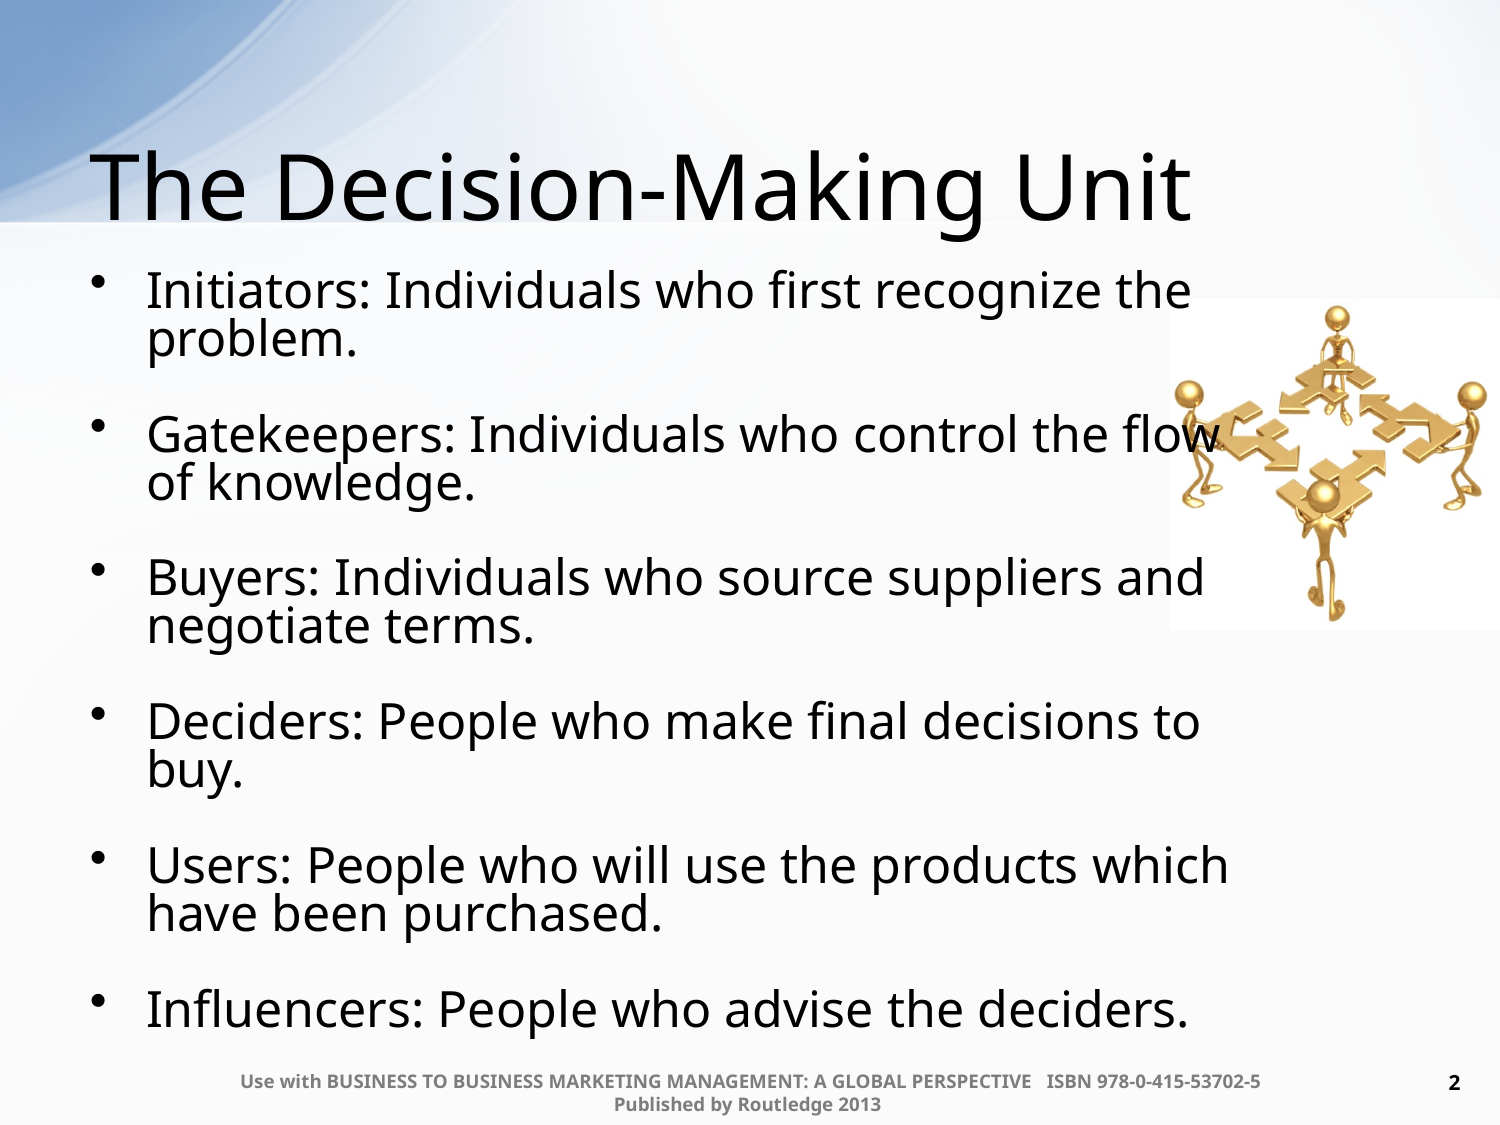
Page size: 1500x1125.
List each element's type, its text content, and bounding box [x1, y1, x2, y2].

title The Decision-Making Unit [75, 58, 1425, 247]
list Initiators: Individuals who first recognize the problem. Gatekeepers: Individuals who control the flow of knowledge. Buyers: Individuals who source suppliers and negotiate terms. Deciders: People who make final decisions to buy. Users: People who will use the products which have been purchased. Influencers: People who advise the deciders. [75, 262, 1282, 1005]
picture [0, 0, 1500, 1062]
text_box Use with BUSINESS TO BUSINESS MARKETING MANAGEMENT: A GLOBAL PERSPECTIVE ISBN 978-0-415-53702-5 Published by Routledge 2013 [0, 1062, 1500, 1125]
